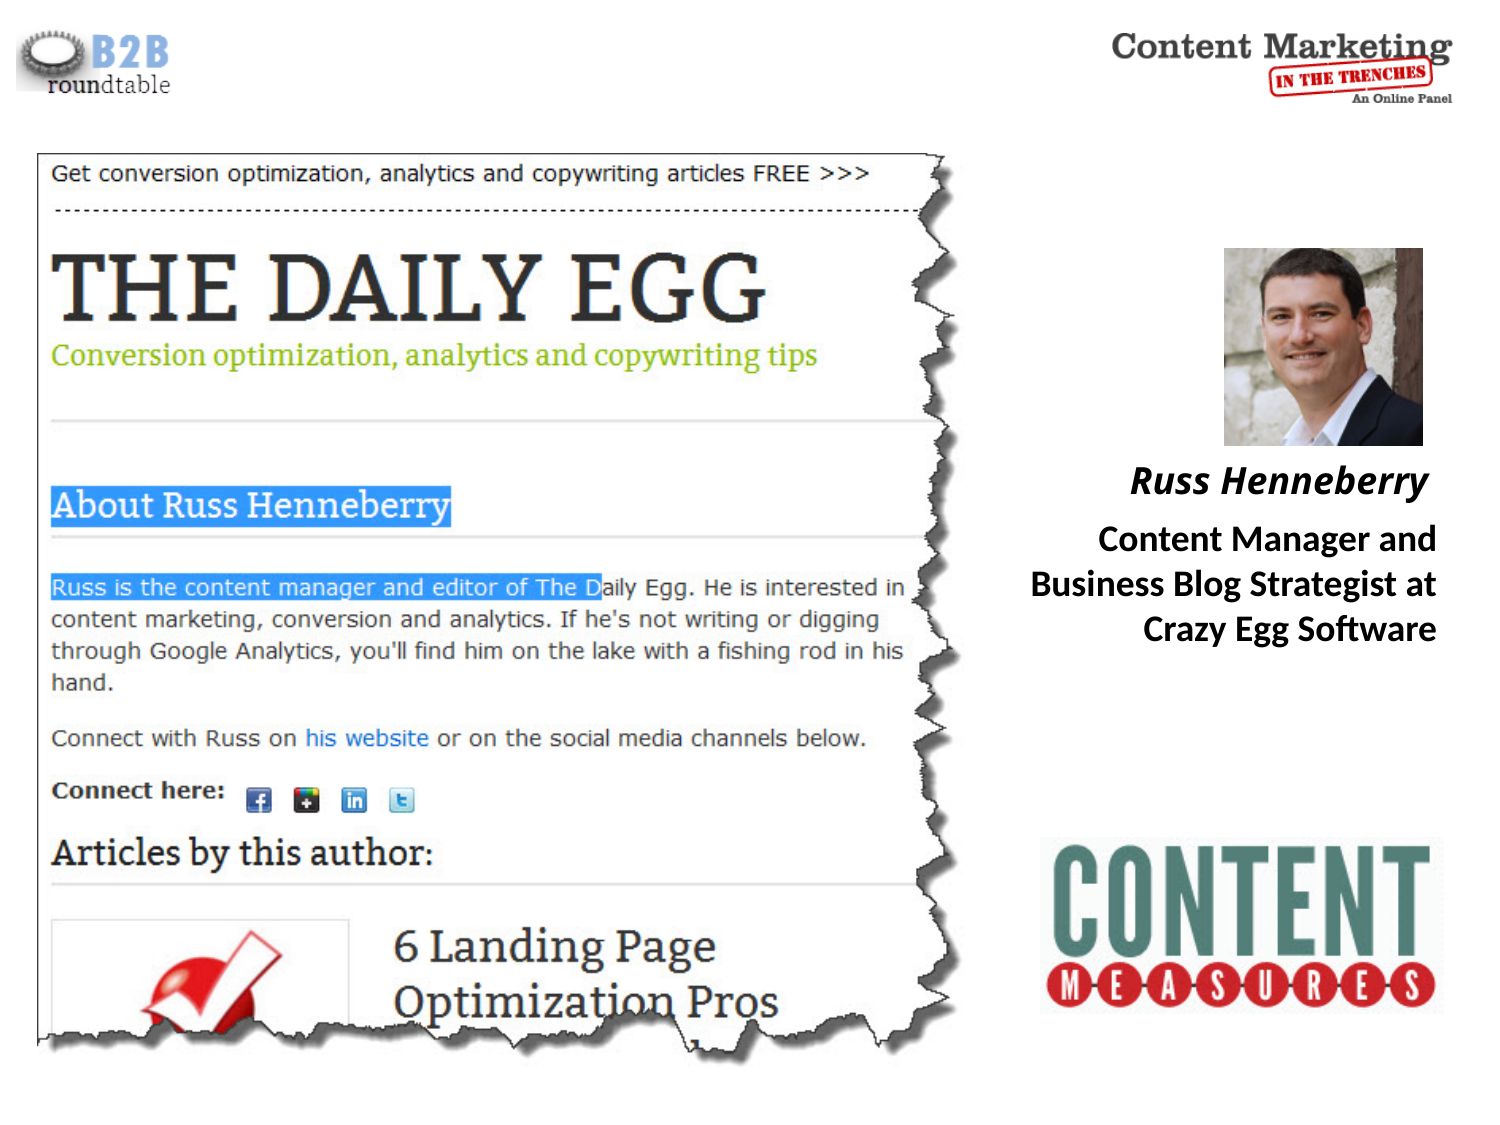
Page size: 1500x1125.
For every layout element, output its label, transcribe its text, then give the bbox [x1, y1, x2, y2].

picture [1112, 33, 1453, 104]
text_box Content Manager and Business Blog Strategist at Crazy Egg Software [1012, 506, 1453, 657]
picture [1224, 247, 1423, 446]
picture [16, 24, 174, 104]
text_box Russ Henneberry [1072, 449, 1444, 506]
picture [1039, 837, 1444, 1015]
picture [37, 153, 988, 1087]
